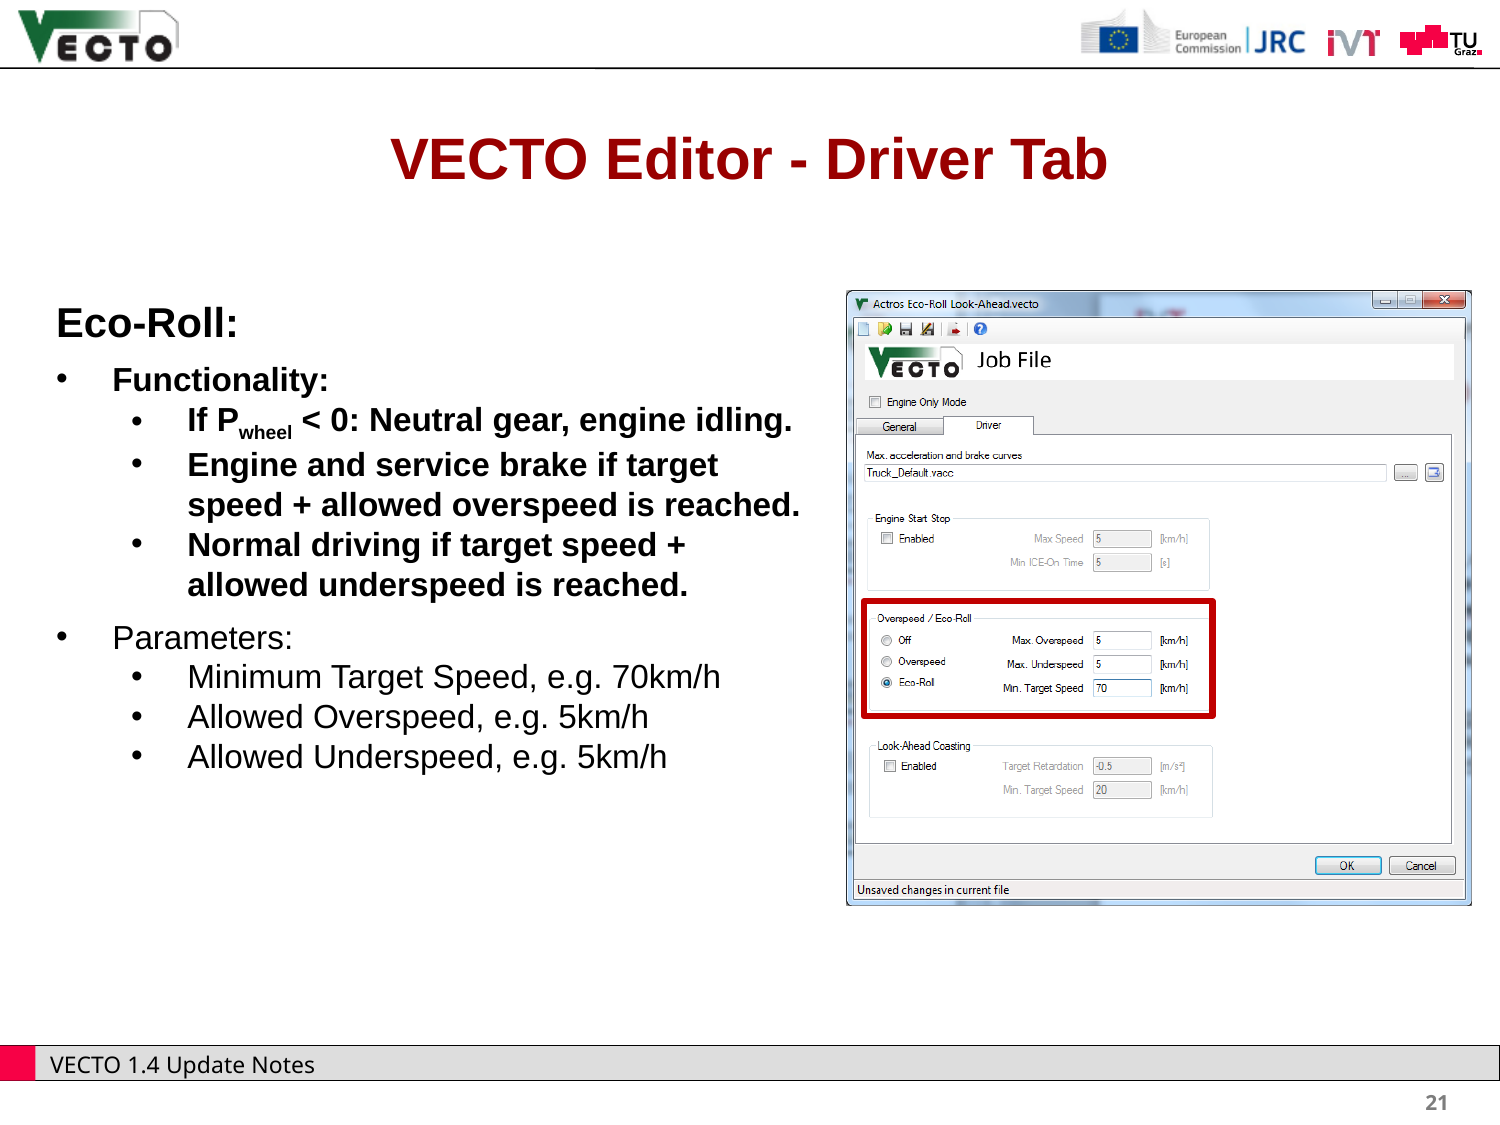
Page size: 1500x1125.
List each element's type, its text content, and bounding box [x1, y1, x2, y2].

picture [1080, 7, 1306, 54]
text_box Eco-Roll: Functionality: If Pwheel < 0: Neutral gear, engine idling. Engine and service brake if target speed + allowed overspeed is reached. Normal driving if target speed + allowed underspeed is reached. Parameters: Minimum Target Speed, e.g. 70km/h Allowed Overspeed, e.g. 5km/h Allowed Underspeed, e.g. 5km/h [41, 288, 821, 783]
picture [17, 9, 179, 65]
picture [1328, 30, 1380, 56]
picture [845, 289, 1473, 907]
title VECTO Editor - Driver Tab [0, 127, 1500, 185]
